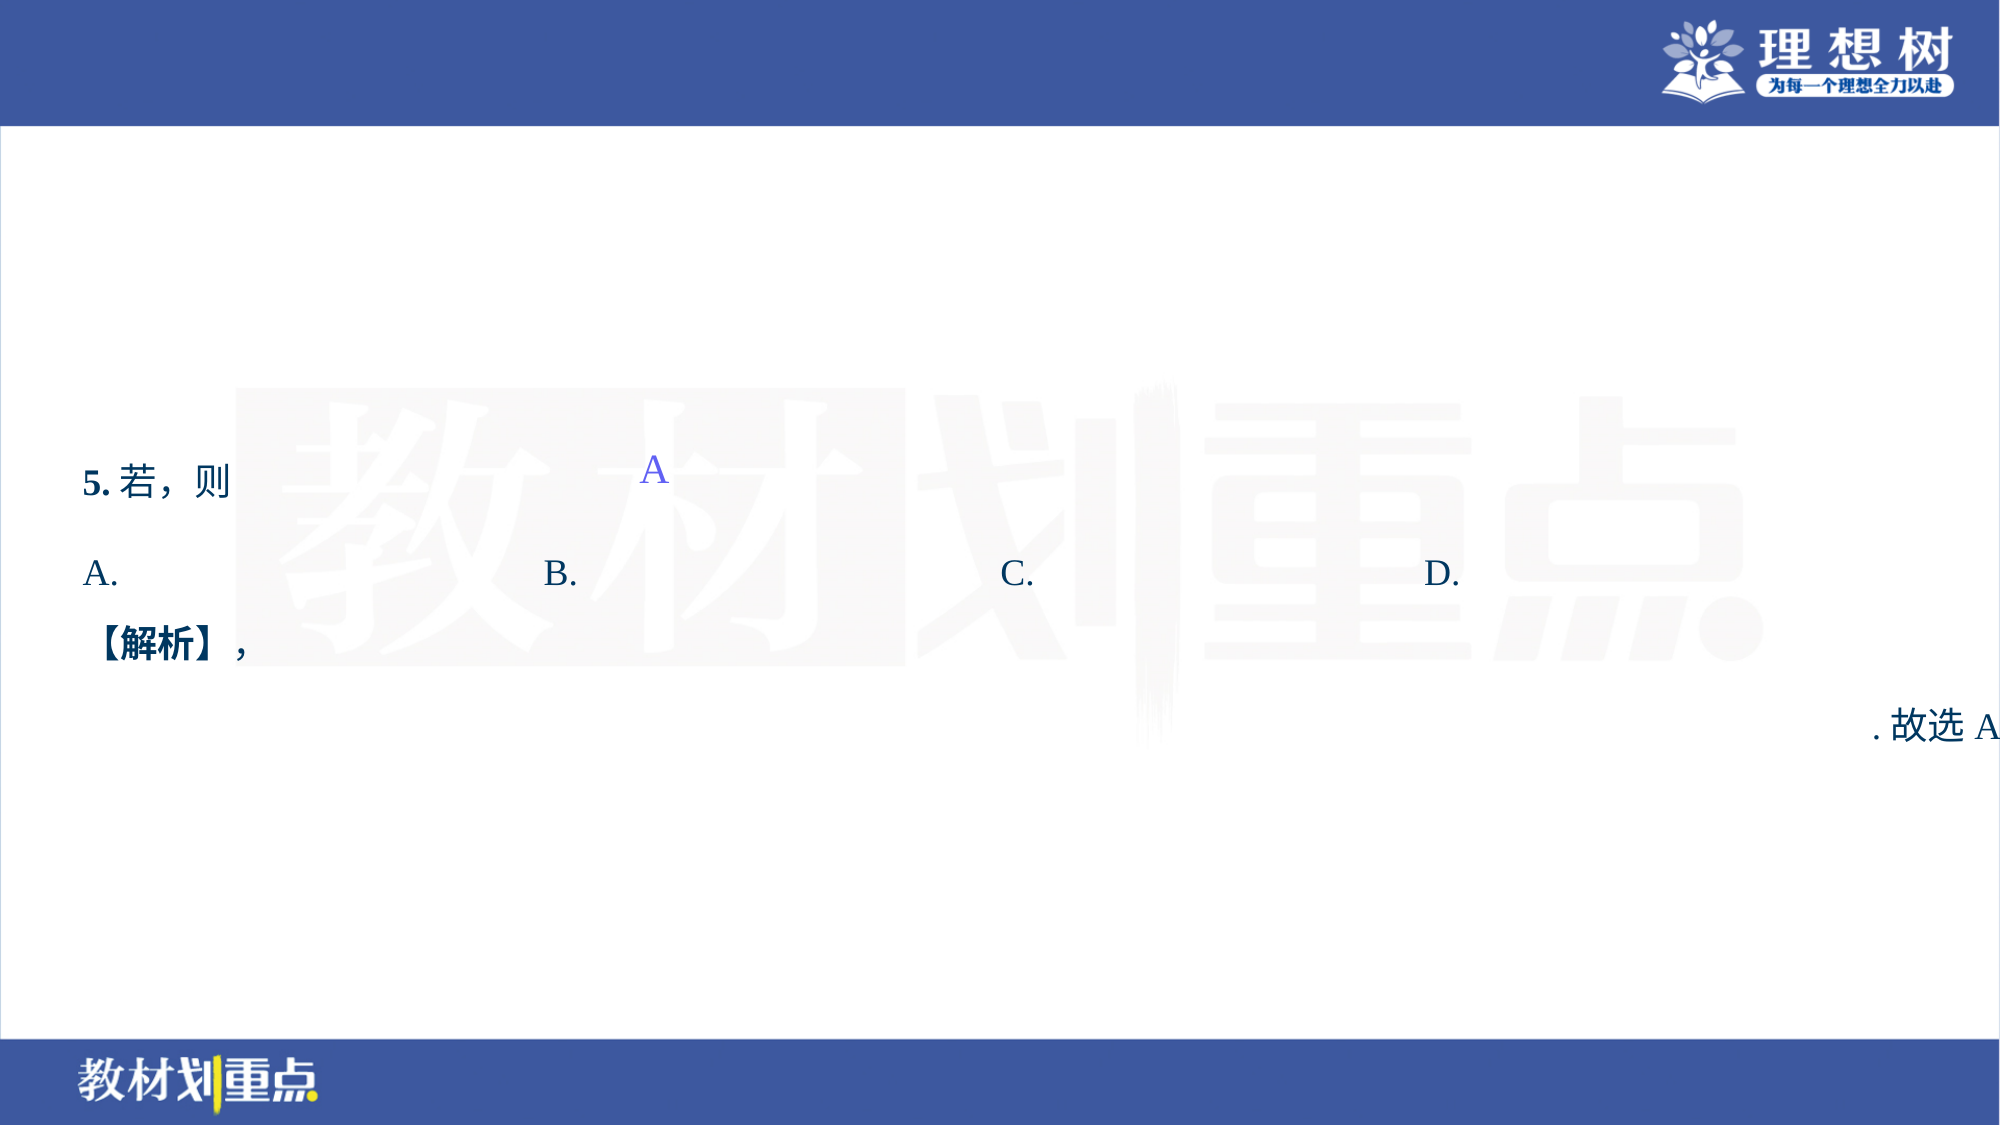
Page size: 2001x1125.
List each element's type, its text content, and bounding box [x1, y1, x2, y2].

text_box A [624, 440, 685, 490]
picture [0, 0, 2000, 1125]
picture [1982, 717, 1991, 729]
